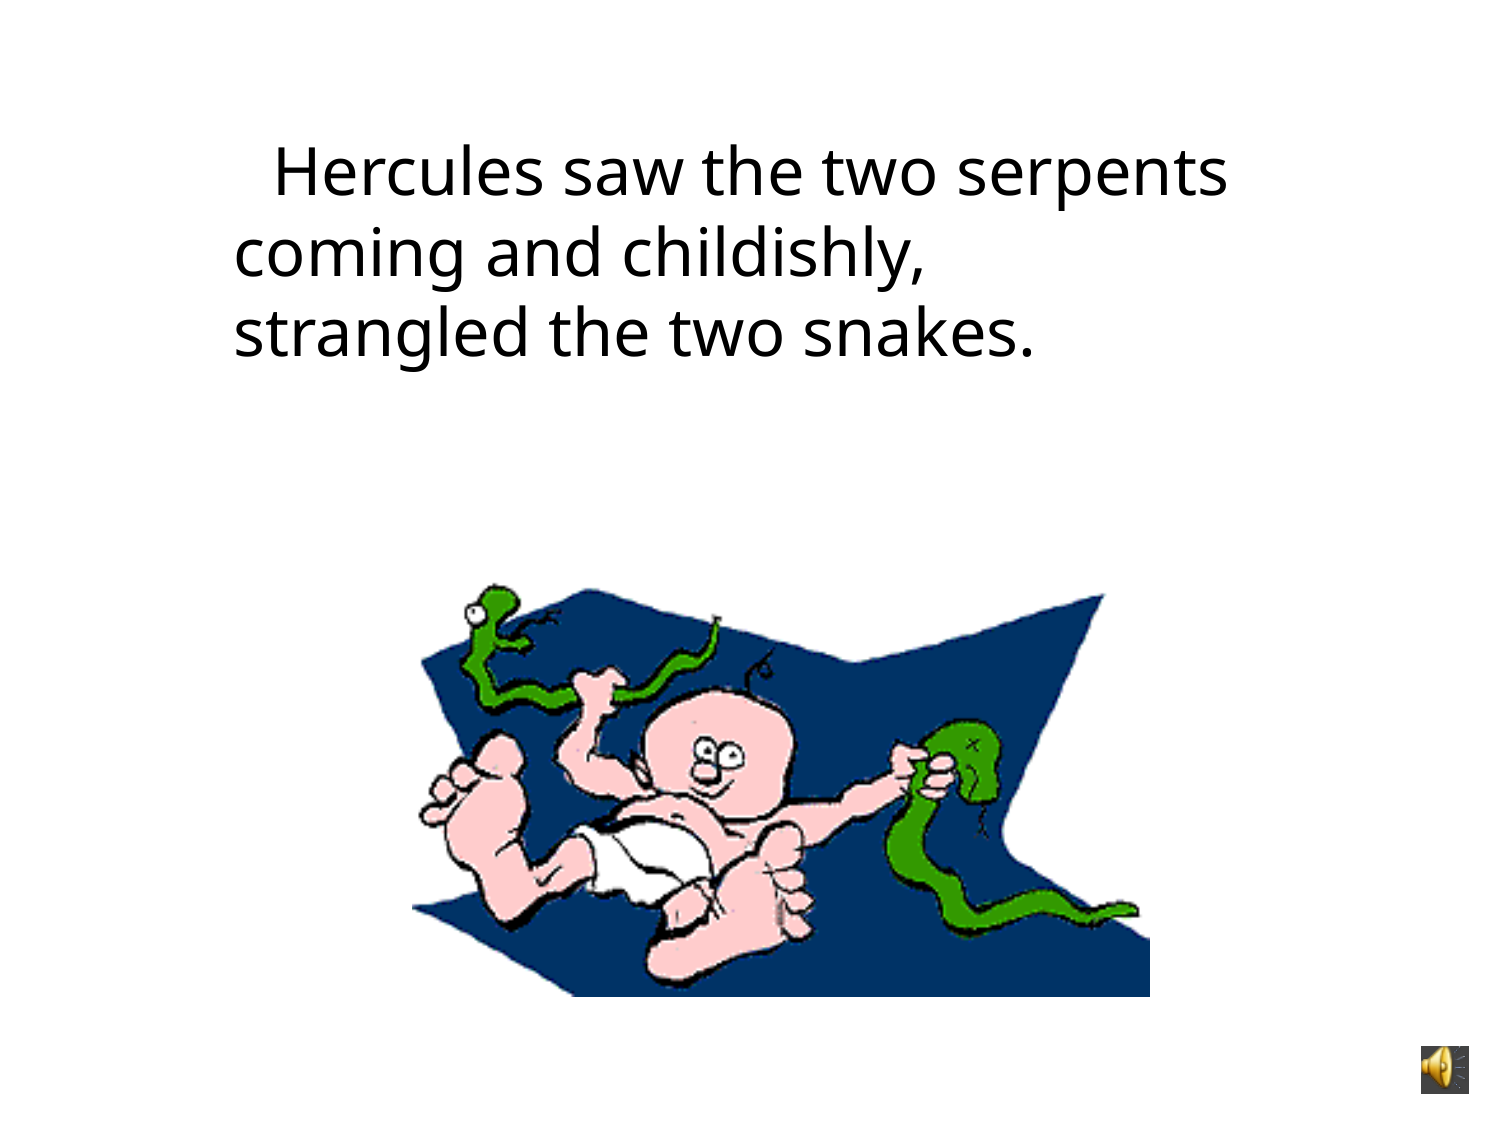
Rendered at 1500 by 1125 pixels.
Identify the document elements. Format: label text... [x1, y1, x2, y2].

picture [1419, 1044, 1471, 1096]
picture [412, 574, 1150, 998]
list Hercules saw the two serpents coming and childishly, strangled the two snakes. [162, 112, 1250, 613]
